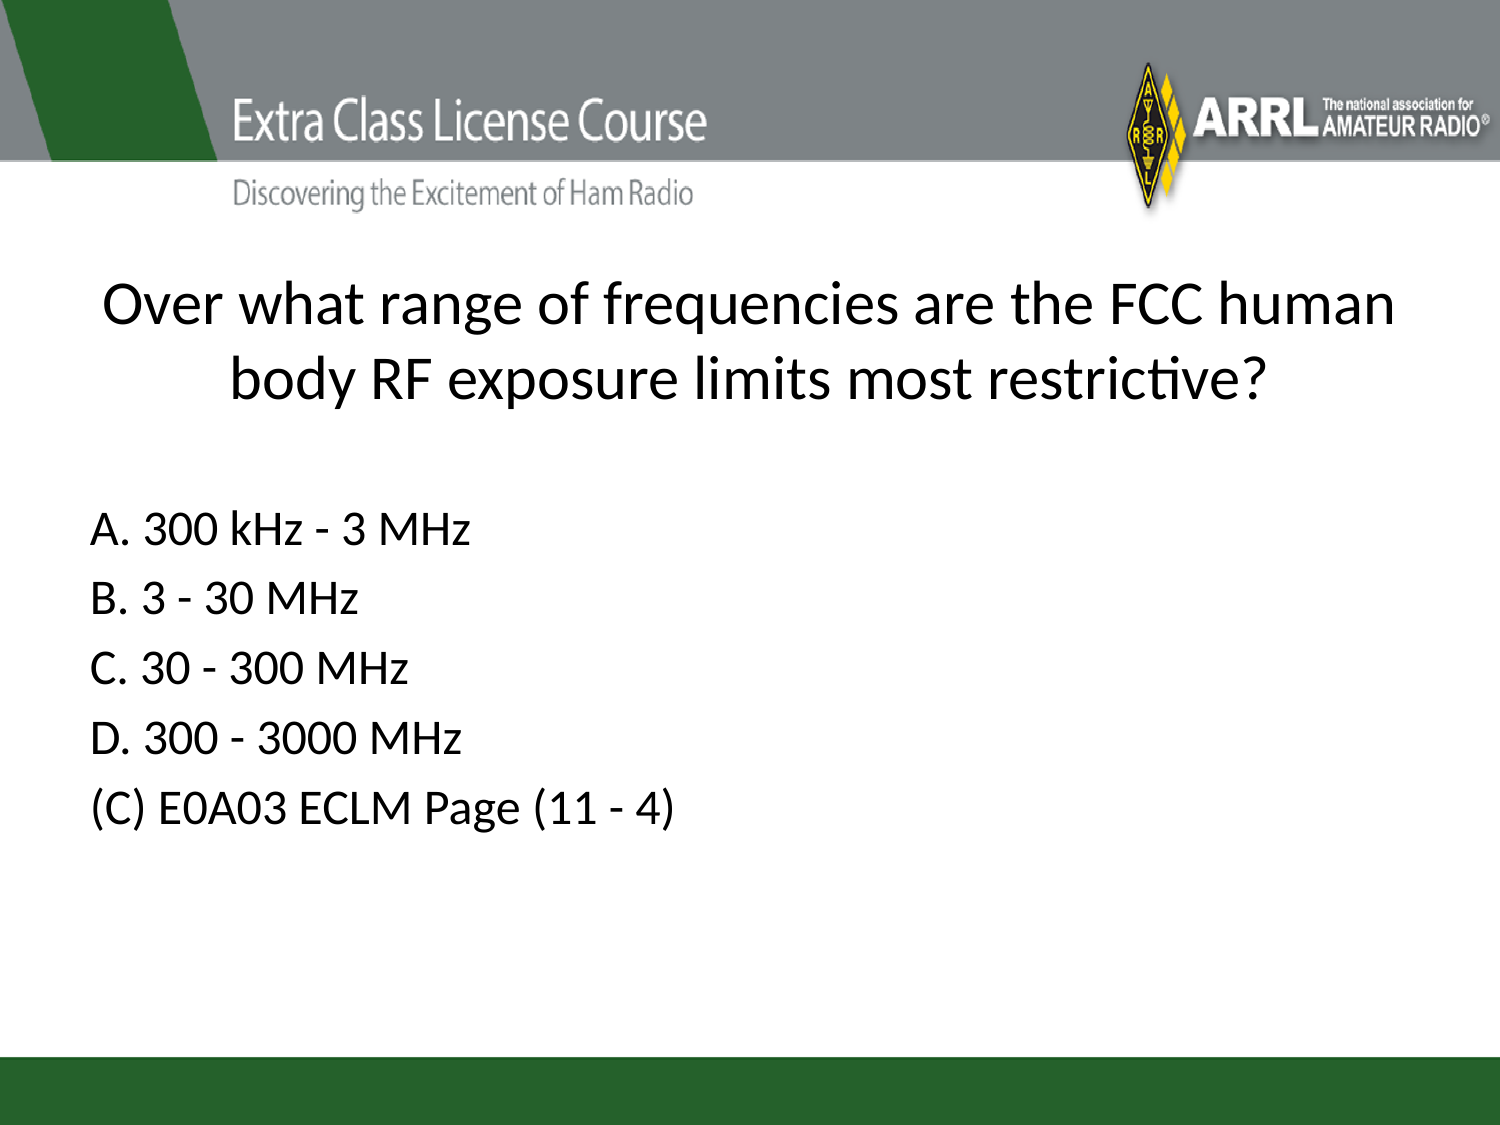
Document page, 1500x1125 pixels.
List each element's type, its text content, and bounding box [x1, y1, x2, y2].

picture [0, 0, 1500, 1125]
title Over what range of frequencies are the FCC human body RF exposure limits most restrictive? [75, 254, 1425, 435]
list A. 300 kHz - 3 MHz B. 3 - 30 MHz C. 30 - 300 MHz D. 300 - 3000 MHz (C) E0A03 ECLM Page (11 - 4) [75, 487, 1425, 1005]
